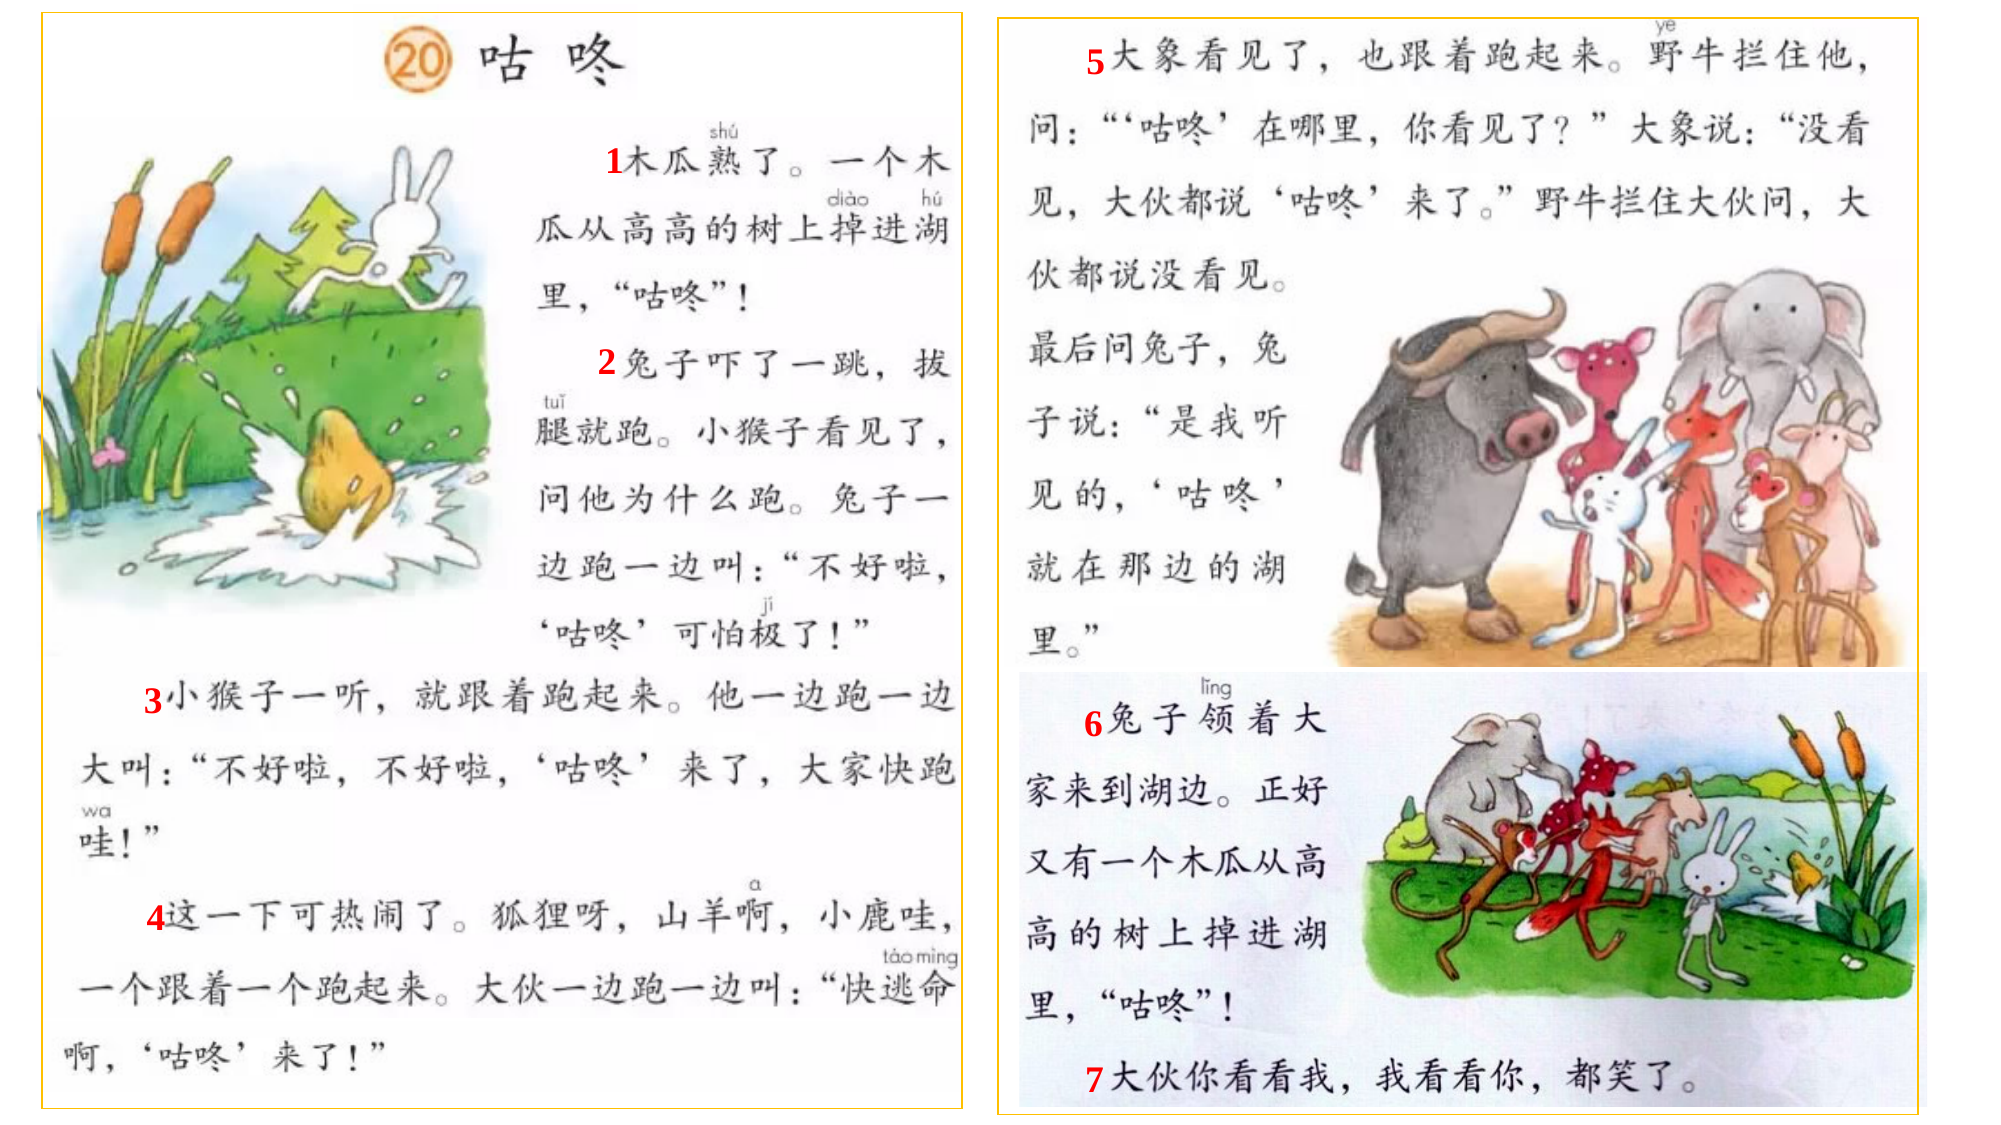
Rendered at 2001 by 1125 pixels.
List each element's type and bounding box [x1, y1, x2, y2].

text_box [42, 1092, 963, 1109]
picture [36, 117, 962, 1018]
picture [40, 1021, 963, 1092]
picture [353, 4, 638, 100]
text_box [997, 18, 1918, 1115]
picture [1004, 17, 1927, 667]
picture [1019, 672, 1928, 1107]
text_box [42, 12, 963, 1021]
